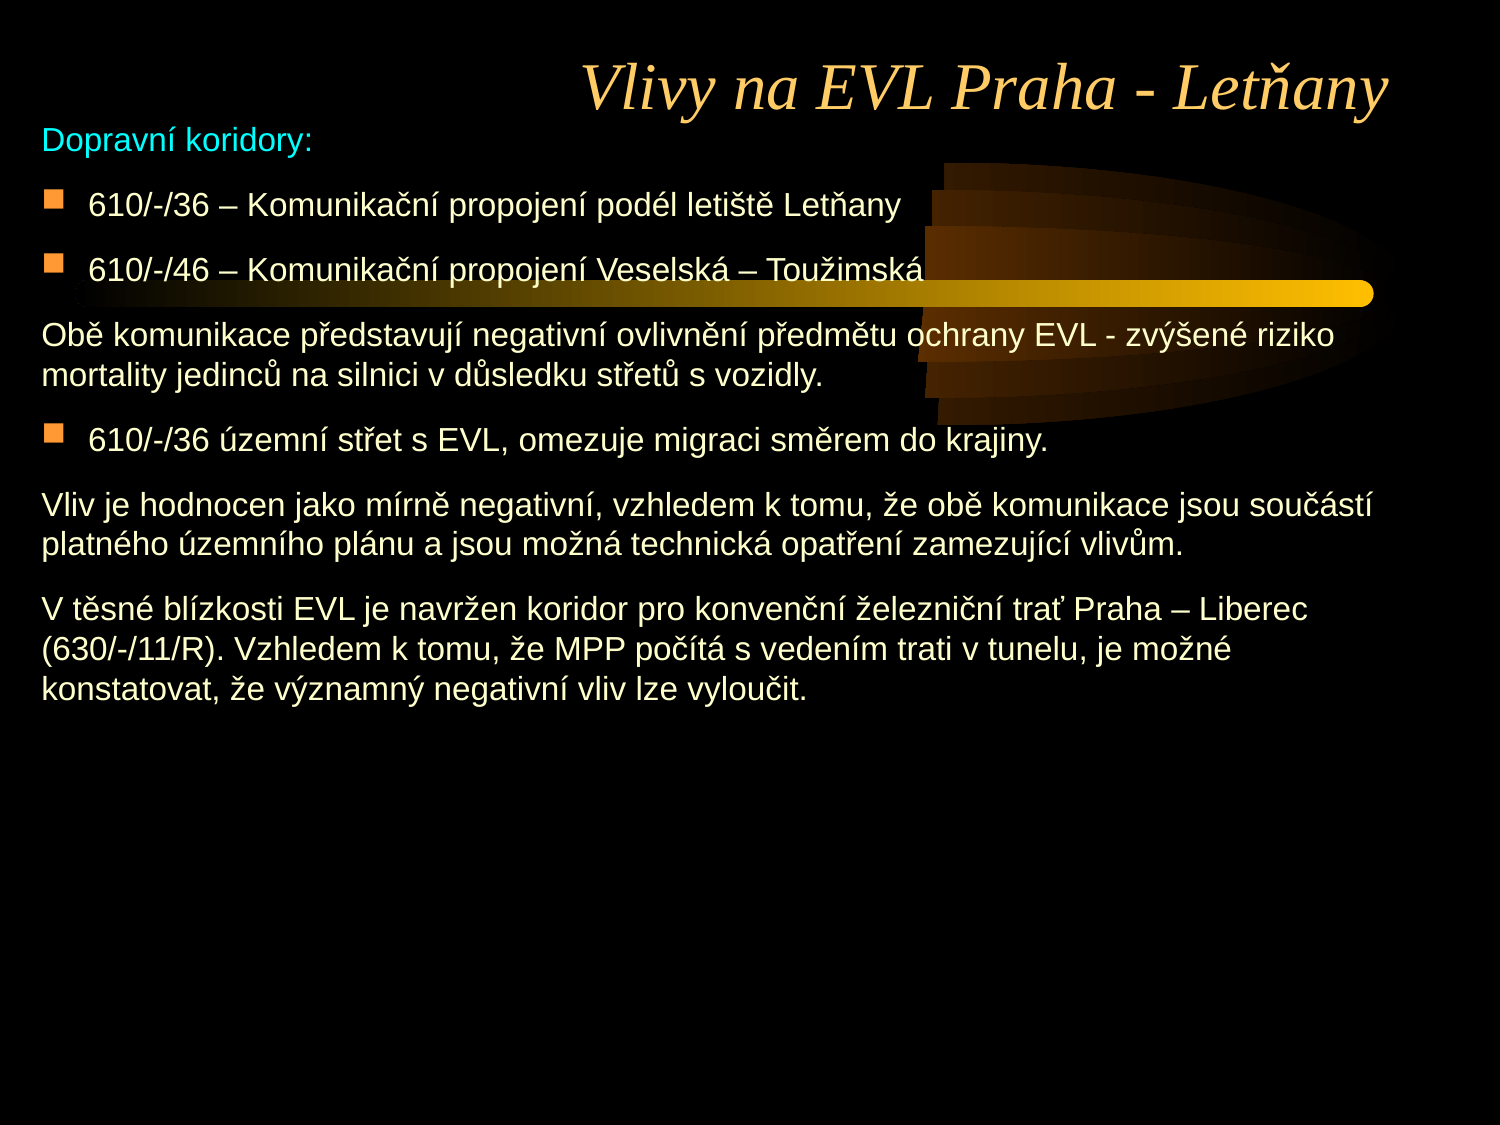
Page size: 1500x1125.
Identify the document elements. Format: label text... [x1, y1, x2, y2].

title Vlivy na EVL Praha - Letňany [110, 42, 1391, 113]
list Dopravní koridory: 610/-/36 – Komunikační propojení podél letiště Letňany 610/-/46 – Komunikační propojení Veselská – Toužimská Obě komunikace představují negativní ovlivnění předmětu ochrany EVL - zvýšené riziko mortality jedinců na silnici v důsledku střetů s vozidly. 610/-/36 územní střet s EVL, omezuje migraci směrem do krajiny. Vliv je hodnocen jako mírně negativní, vzhledem k tomu, že obě komunikace jsou součástí platného územního plánu a jsou možná technická opatření zamezující vlivům. V těsné blízkosti EVL je navržen koridor pro konvenční železniční trať Praha – Liberec (630/-/11/R). Vzhledem k tomu, že MPP počítá s vedením trati v tunelu, je možné konstatovat, že významný negativní vliv lze vyloučit. [41, 113, 1391, 1011]
